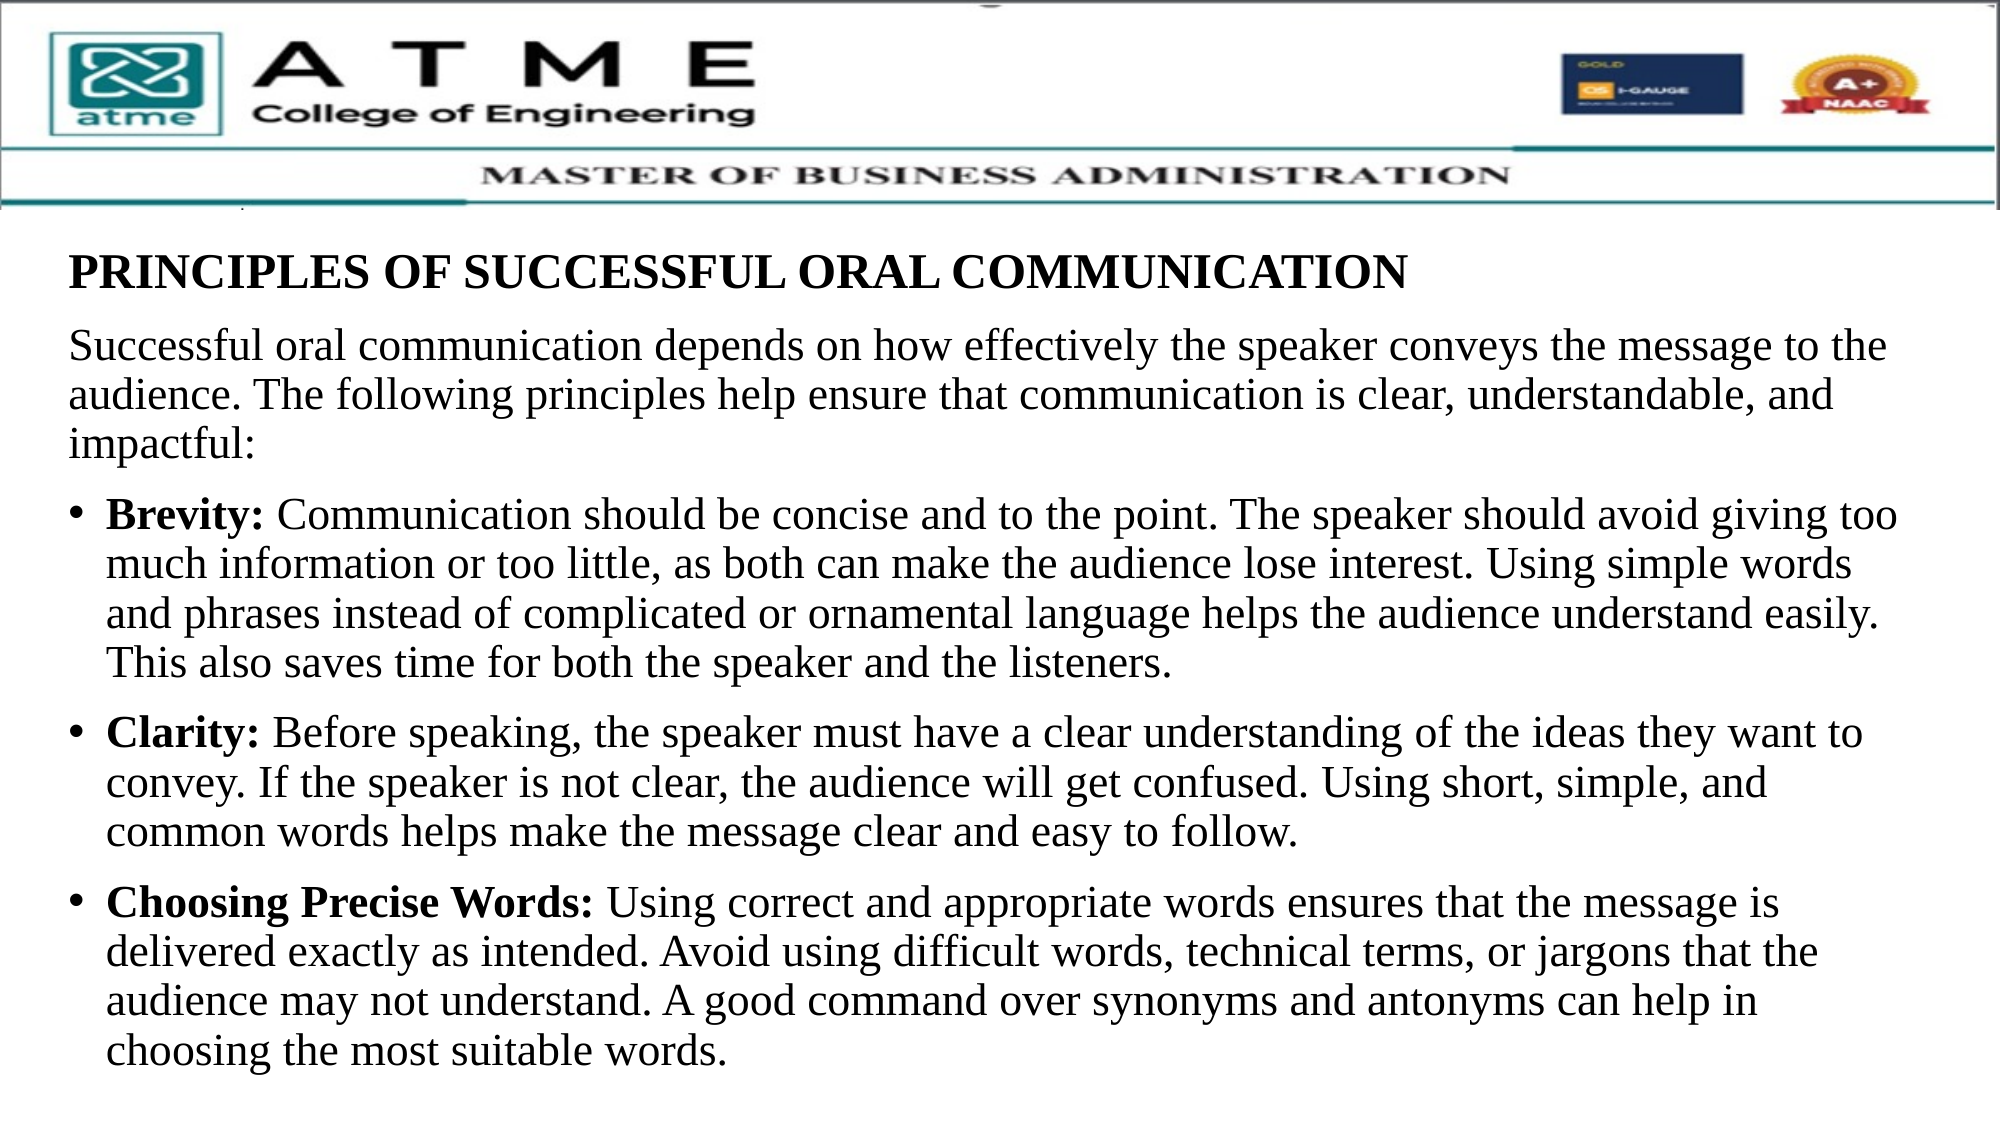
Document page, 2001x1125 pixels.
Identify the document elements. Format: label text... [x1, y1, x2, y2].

picture [0, 0, 2000, 210]
list PRINCIPLES OF SUCCESSFUL ORAL COMMUNICATION Successful oral communication depends on how effectively the speaker conveys the message to the audience. The following principles help ensure that communication is clear, understandable, and impactful: Brevity: Communication should be concise and to the point. The speaker should avoid giving too much information or too little, as both can make the audience lose interest. Using simple words and phrases instead of complicated or ornamental language helps the audience understand easily. This also saves time for both the speaker and the listeners. Clarity: Before speaking, the speaker must have a clear understanding of the ideas they want to convey. If the speaker is not clear, the audience will get confused. Using short, simple, and common words helps make the message clear and easy to follow. Choosing Precise Words: Using correct and appropriate words ensures that the message is delivered exactly as intended. Avoid using difficult words, technical terms, or jargons that the audience may not understand. A good command over synonyms and antonyms can help in choosing the most suitable words. [53, 238, 1935, 1090]
